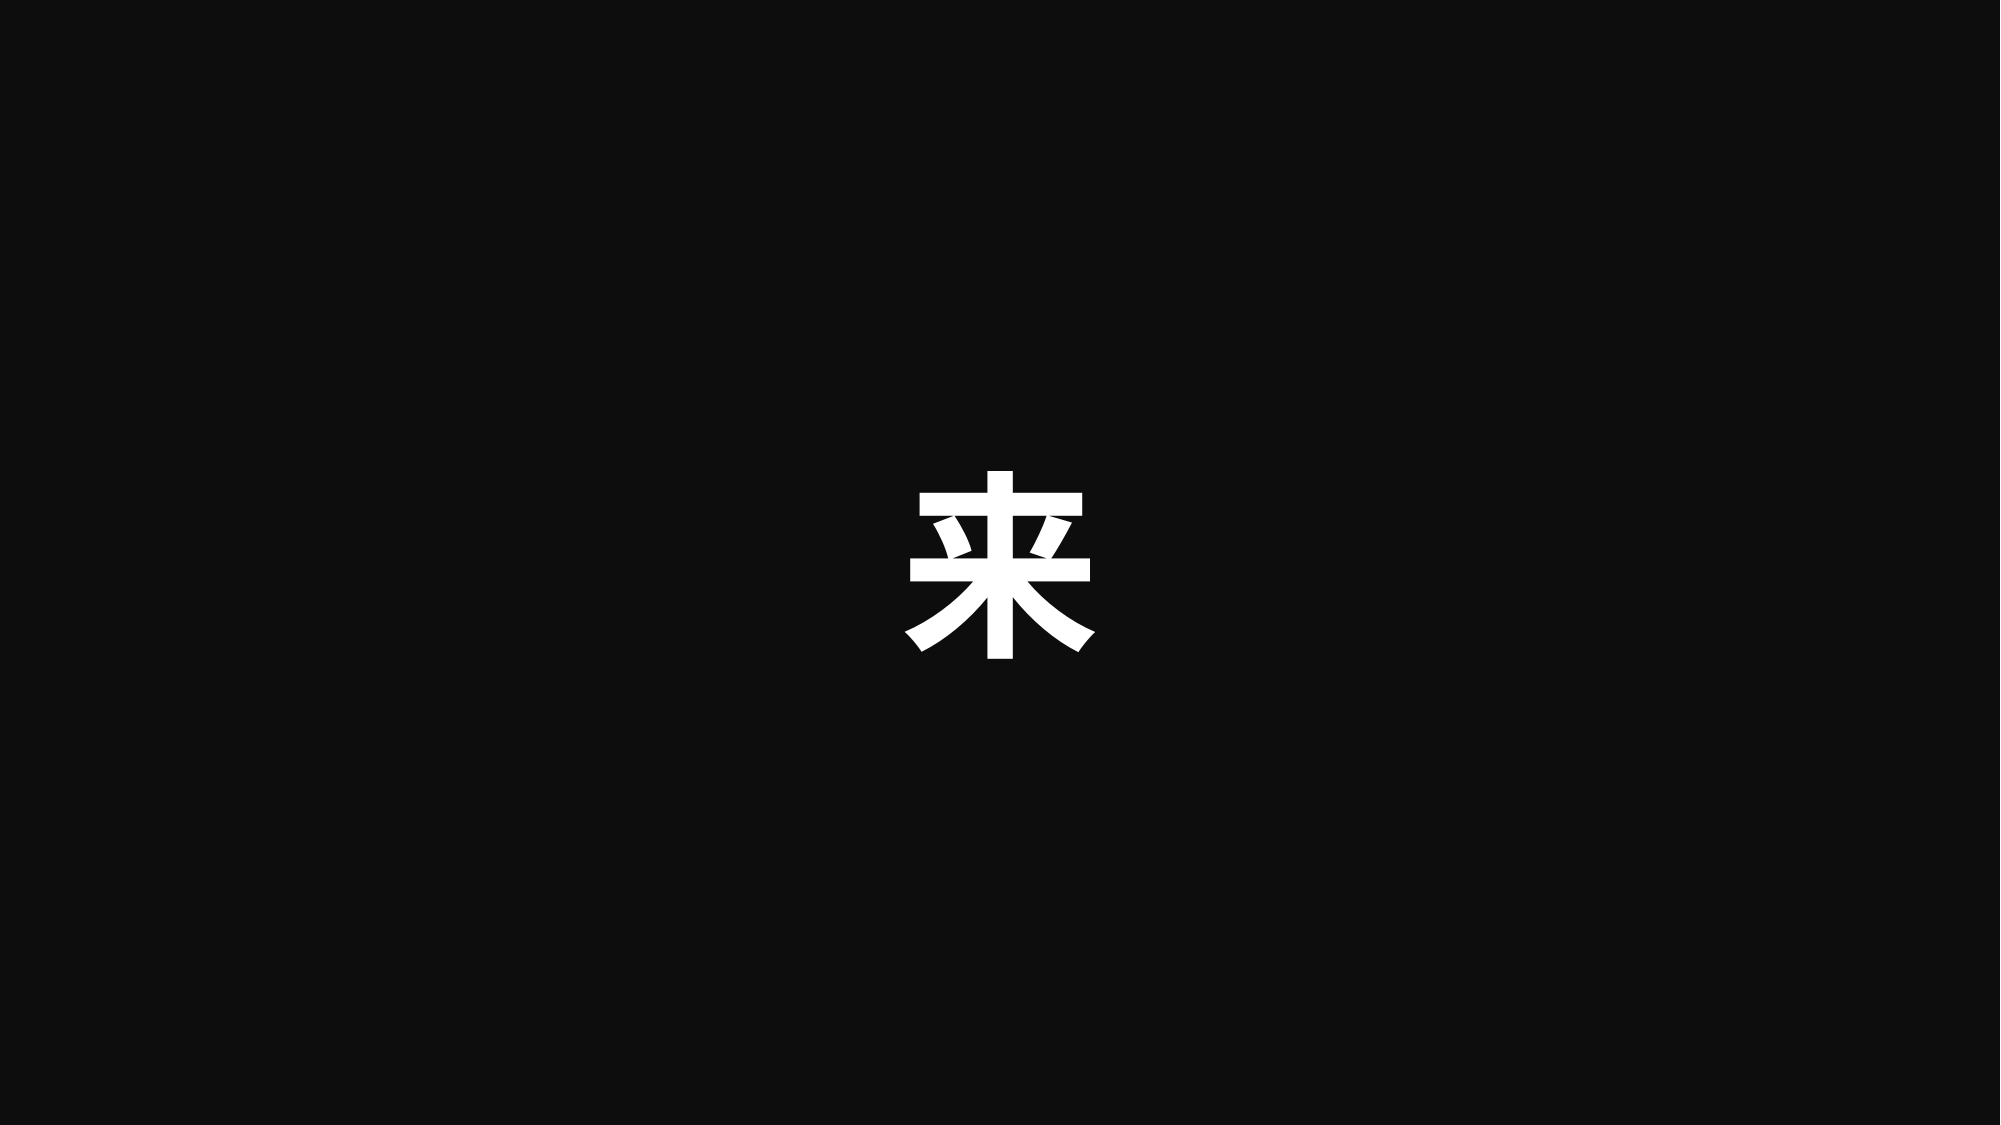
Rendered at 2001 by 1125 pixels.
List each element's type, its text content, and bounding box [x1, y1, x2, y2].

text_box [0, 0, 2000, 1125]
text_box 来 [885, 433, 1115, 689]
